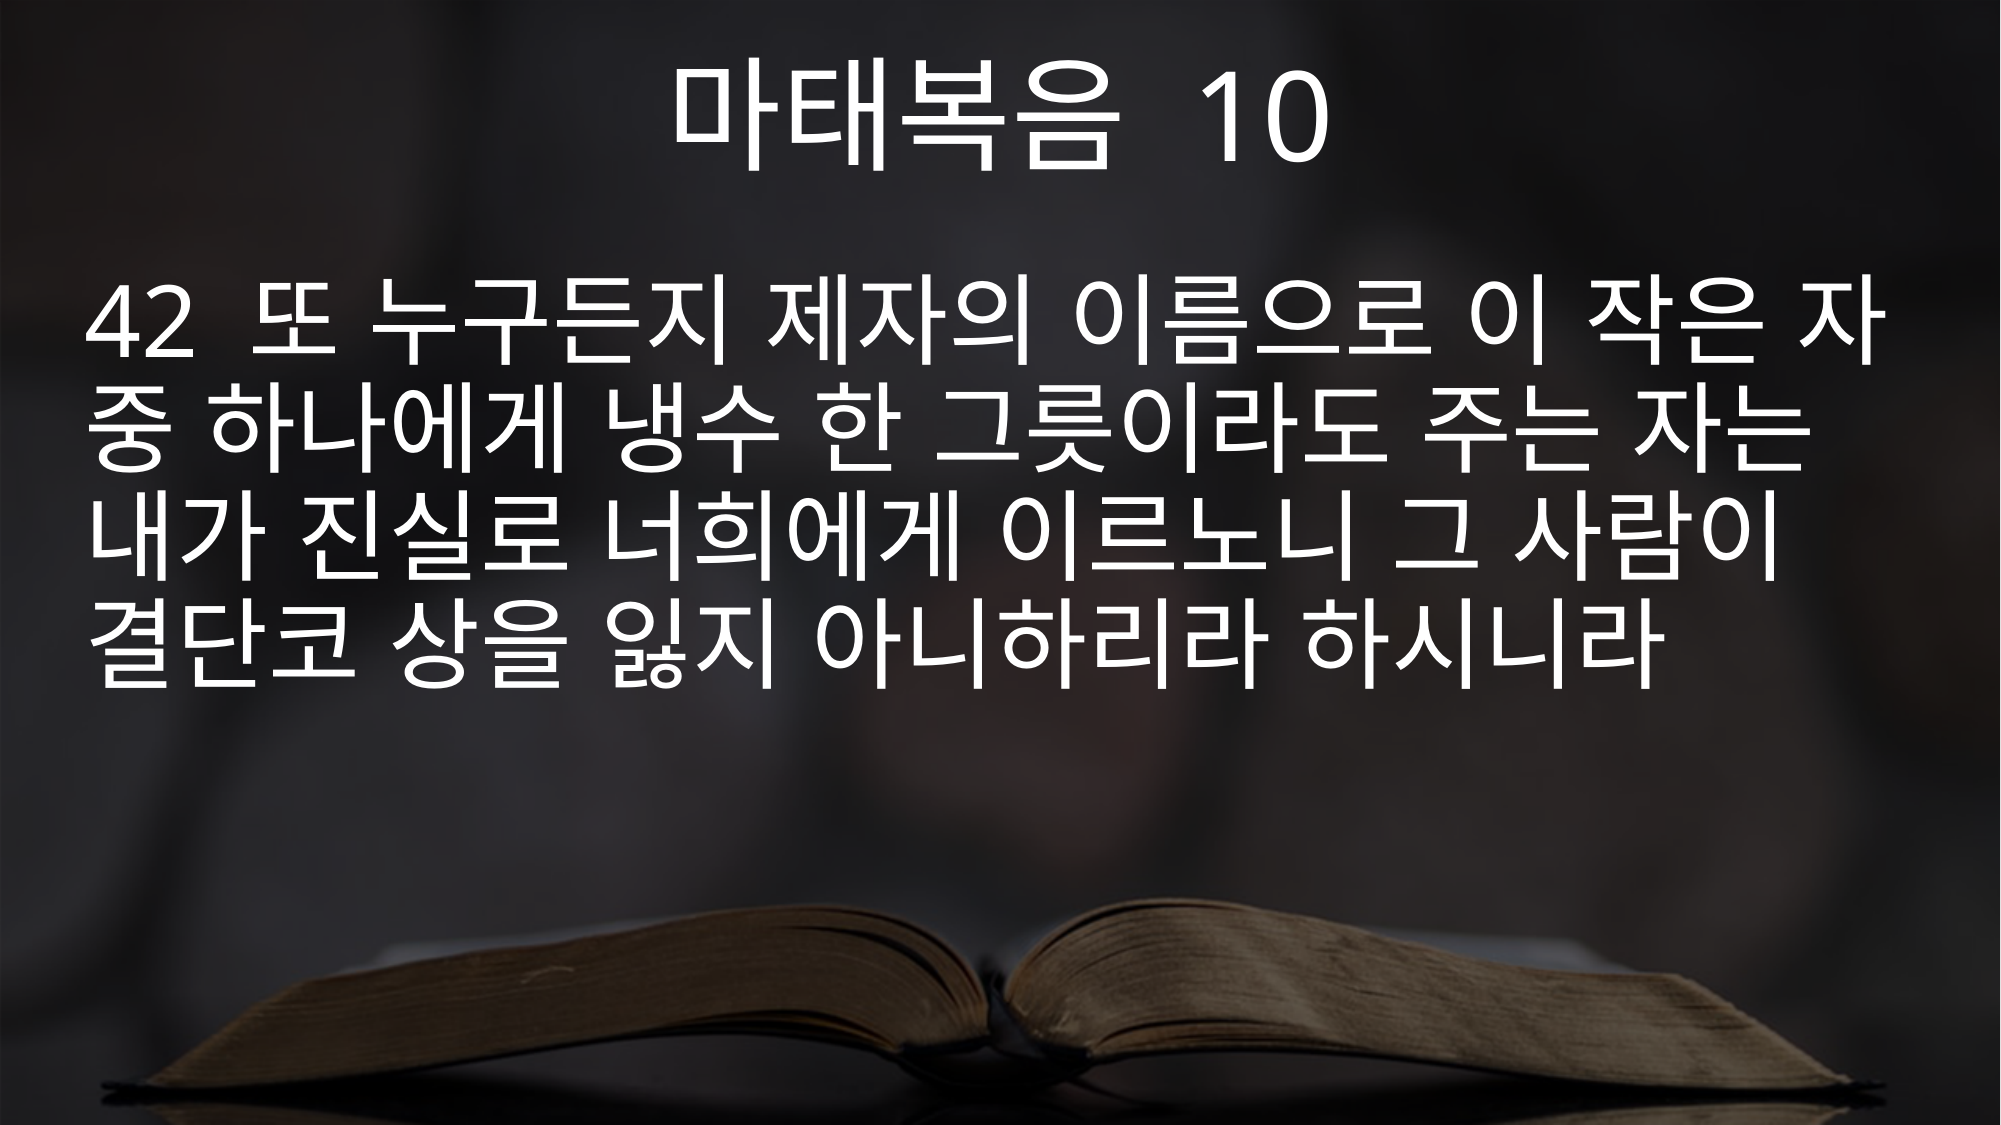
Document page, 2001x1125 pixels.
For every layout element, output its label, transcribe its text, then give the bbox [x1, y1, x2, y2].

footer 마태복음 10 [0, 32, 2000, 192]
picture [0, 0, 2001, 1125]
list 42 또 누구든지 제자의 이름으로 이 작은 자 중 하나에게 냉수 한 그릇이라도 주는 자는 내가 진실로 너희에게 이르노니 그 사람이 결단코 상을 잃지 아니하리라 하시니라 [69, 263, 1953, 423]
